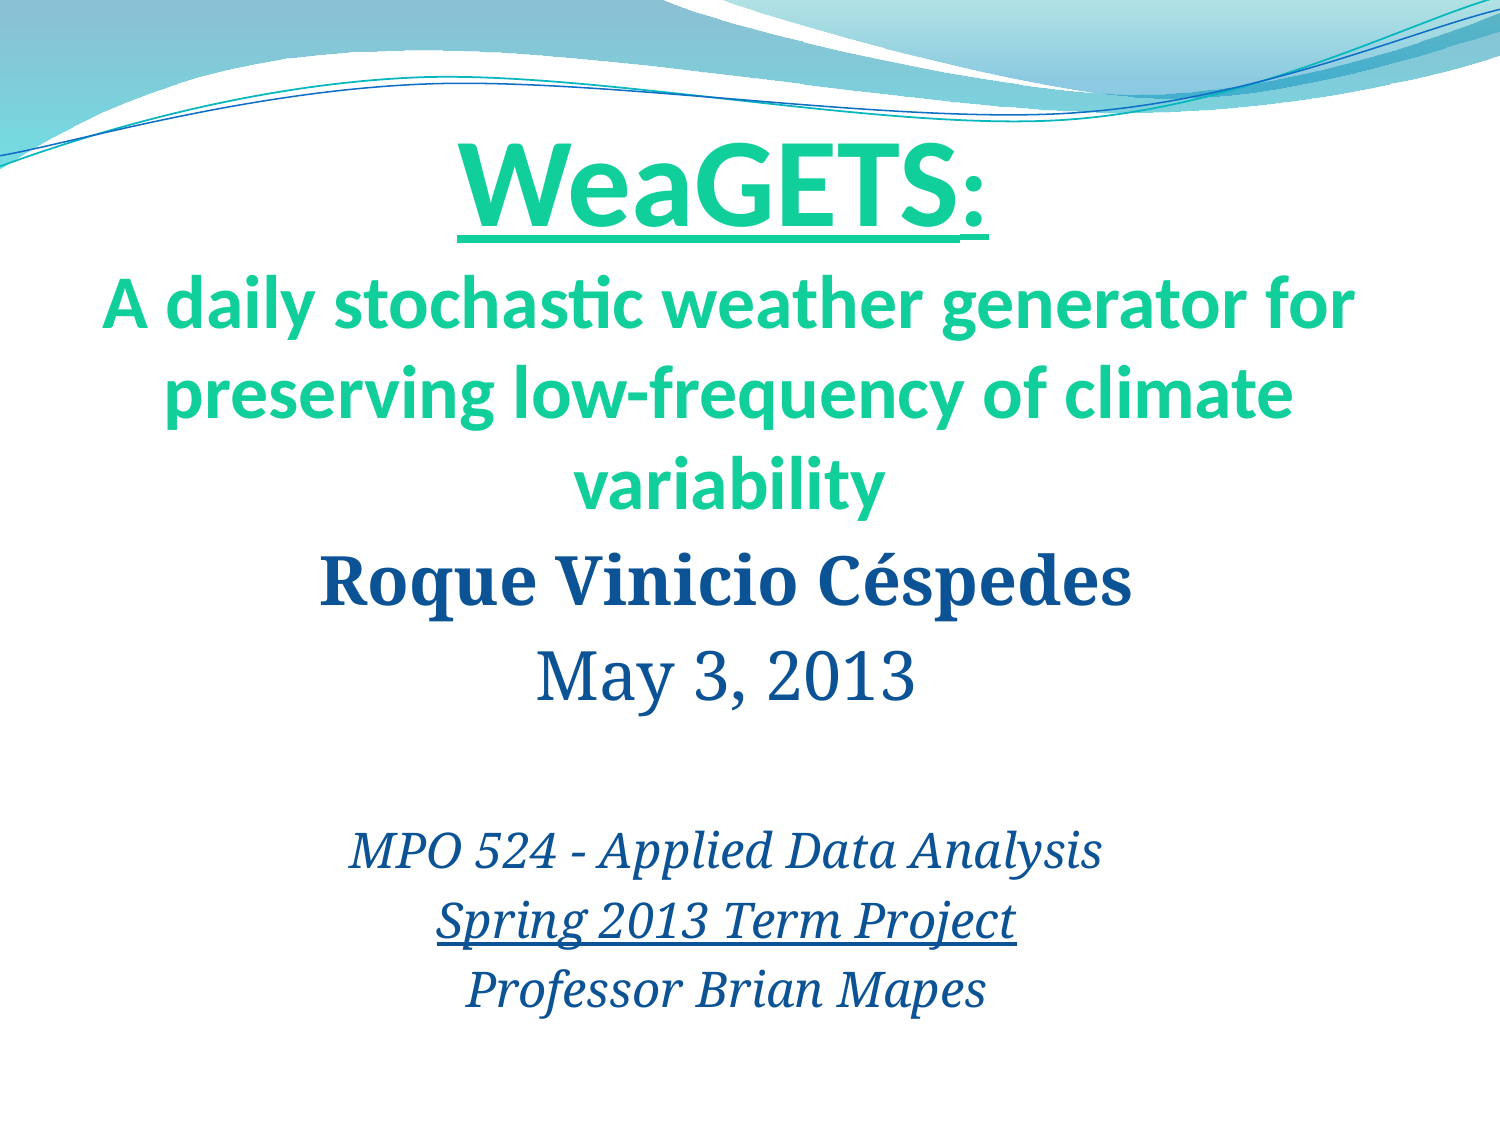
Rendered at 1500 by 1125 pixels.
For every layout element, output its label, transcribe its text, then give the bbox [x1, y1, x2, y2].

subtitle Roque Vinicio Céspedes May 3, 2013 MPO 524 - Applied Data Analysis Spring 2013 Term Project Professor Brian Mapes [87, 529, 1376, 1025]
title WeaGETS: A daily stochastic weather generator for preserving low-frequency of climate variability [87, 99, 1376, 525]
